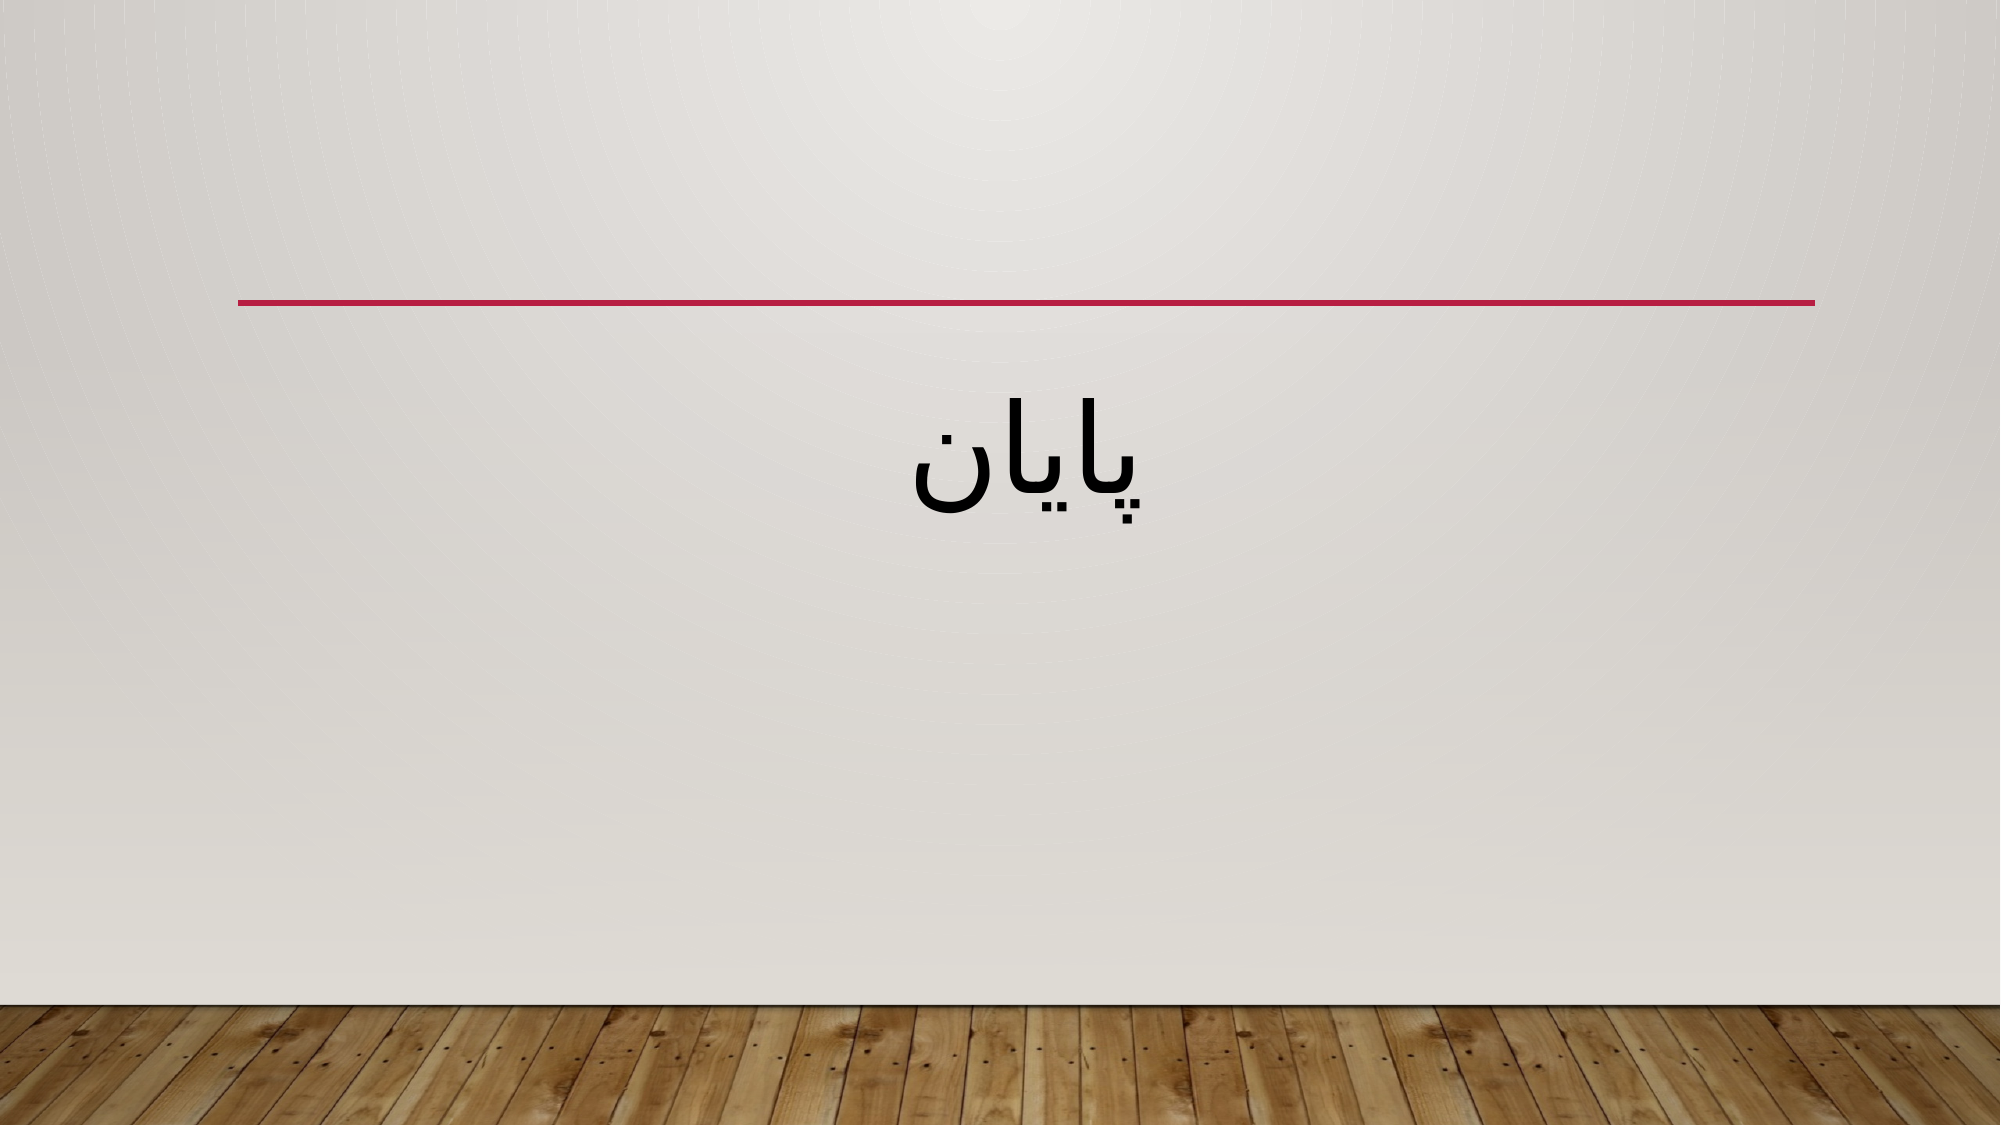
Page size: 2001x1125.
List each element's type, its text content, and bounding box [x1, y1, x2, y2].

list پایان [238, 330, 1814, 897]
picture [0, 1005, 2000, 1125]
